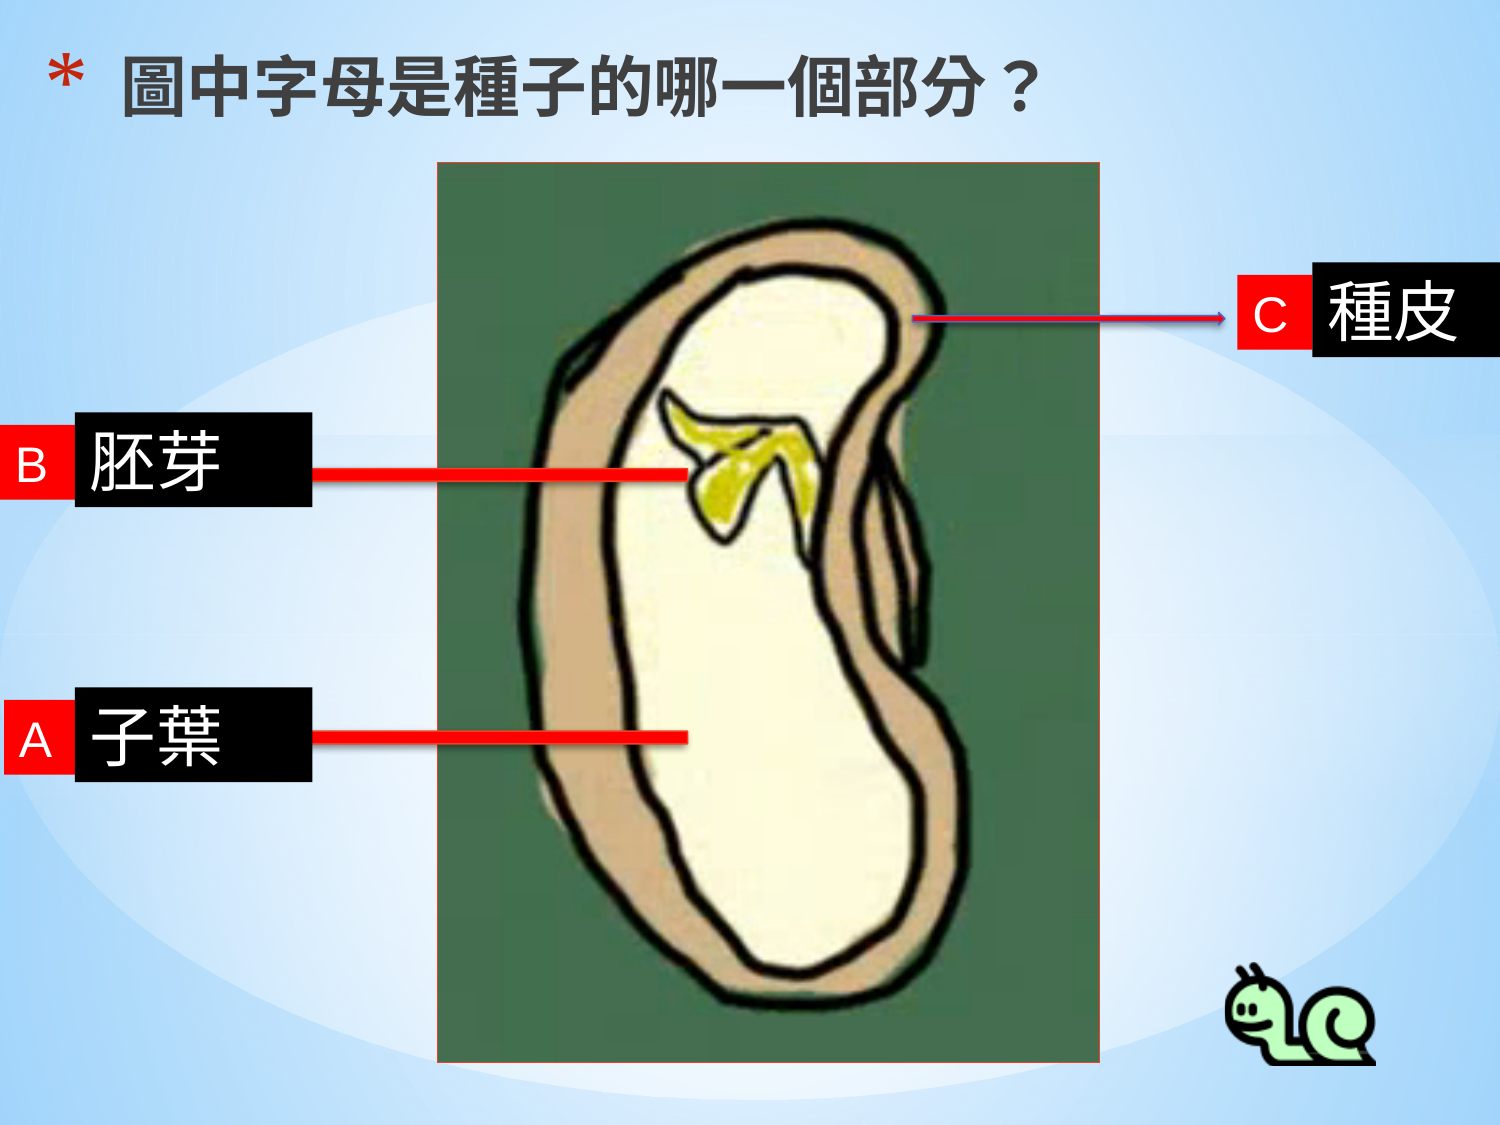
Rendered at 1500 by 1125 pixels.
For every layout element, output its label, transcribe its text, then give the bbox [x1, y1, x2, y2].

picture [437, 162, 1101, 1063]
text_box [313, 467, 431, 483]
text_box [1104, 311, 1226, 326]
text_box 胚芽 [74, 412, 313, 508]
text_box 圖中字母是種子的哪一個部分？ [0, 37, 1500, 225]
text_box B [0, 424, 74, 500]
picture [1224, 962, 1377, 1067]
text_box C [1237, 274, 1312, 350]
text_box 種皮 [1312, 262, 1500, 358]
text_box A [4, 699, 74, 775]
text_box [313, 730, 431, 745]
text_box 子葉 [74, 687, 313, 783]
